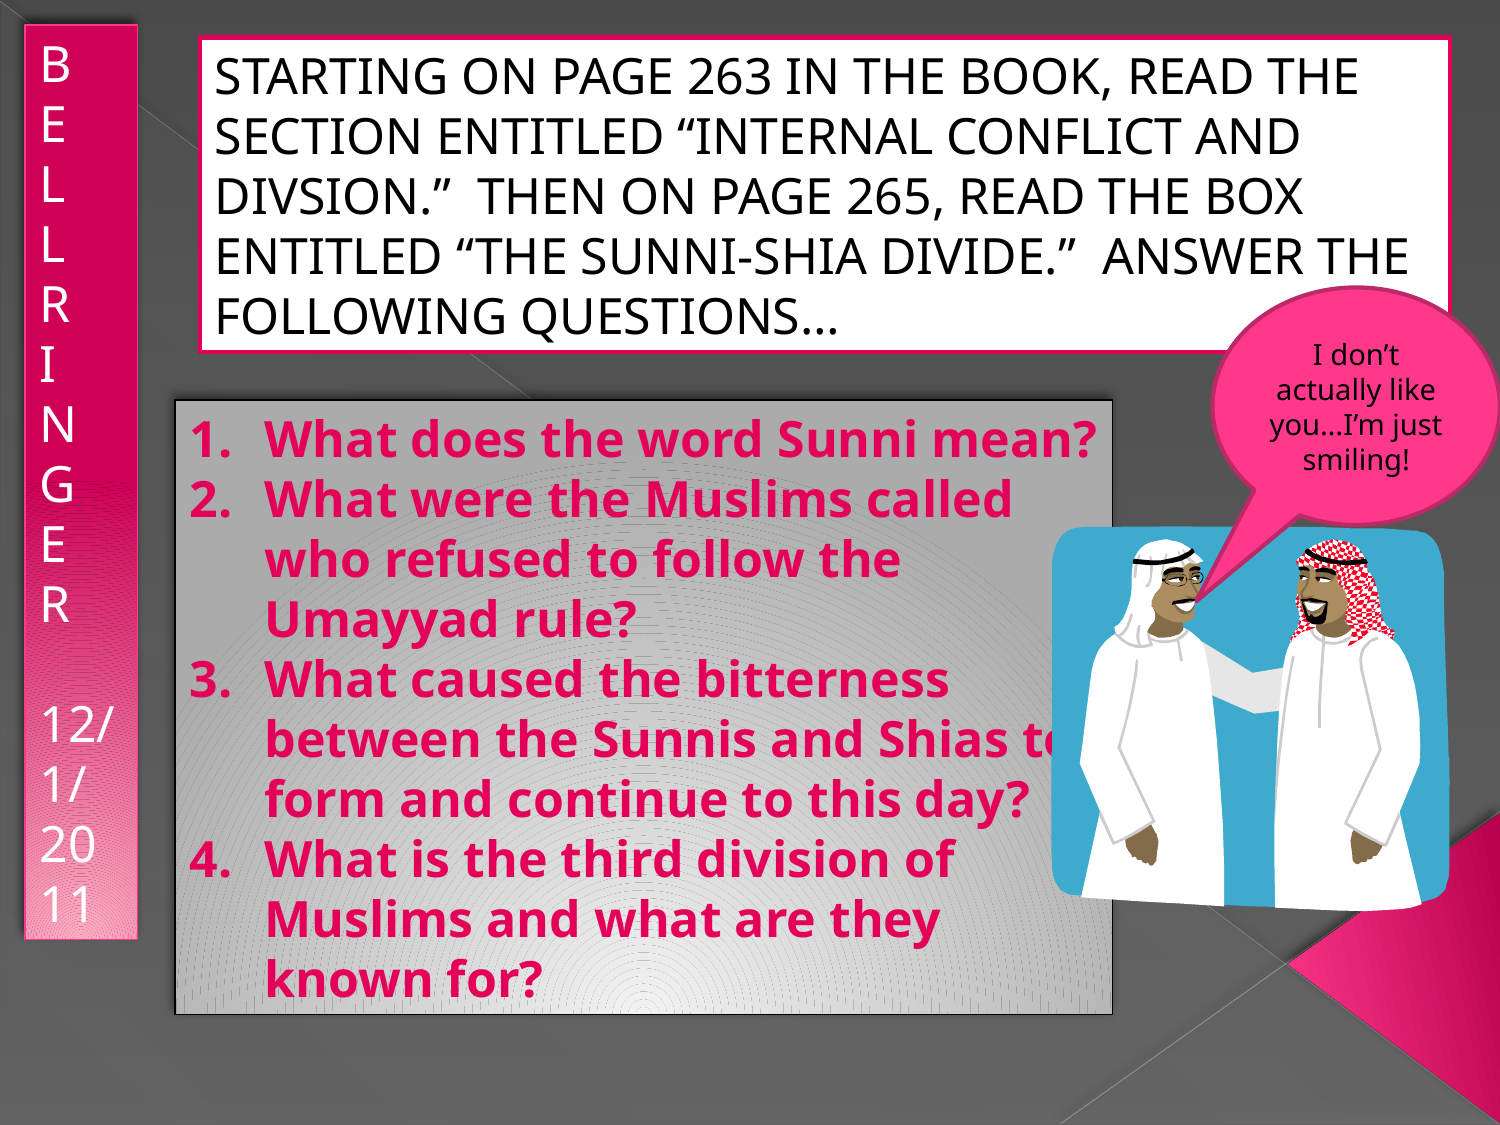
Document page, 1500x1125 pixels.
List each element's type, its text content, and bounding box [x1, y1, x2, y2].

text_box What does the word Sunni mean? What were the Muslims called who refused to follow the Umayyad rule? What caused the bitterness between the Sunnis and Shias to form and continue to this day? What is the third division of Muslims and what are they known for? [174, 399, 1113, 1015]
text_box I don’t actually like you…I’m just smiling! [1210, 285, 1500, 512]
picture [1049, 524, 1452, 913]
text_box B E L L R I N G E R 12/1/ 2011 [24, 24, 138, 940]
text_box STARTING ON PAGE 263 IN THE BOOK, READ THE SECTION ENTITLED “INTERNAL CONFLICT AND DIVSION.” THEN ON PAGE 265, READ THE BOX ENTITLED “THE SUNNI-SHIA DIVIDE.” ANSWER THE FOLLOWING QUESTIONS… [198, 35, 1452, 354]
